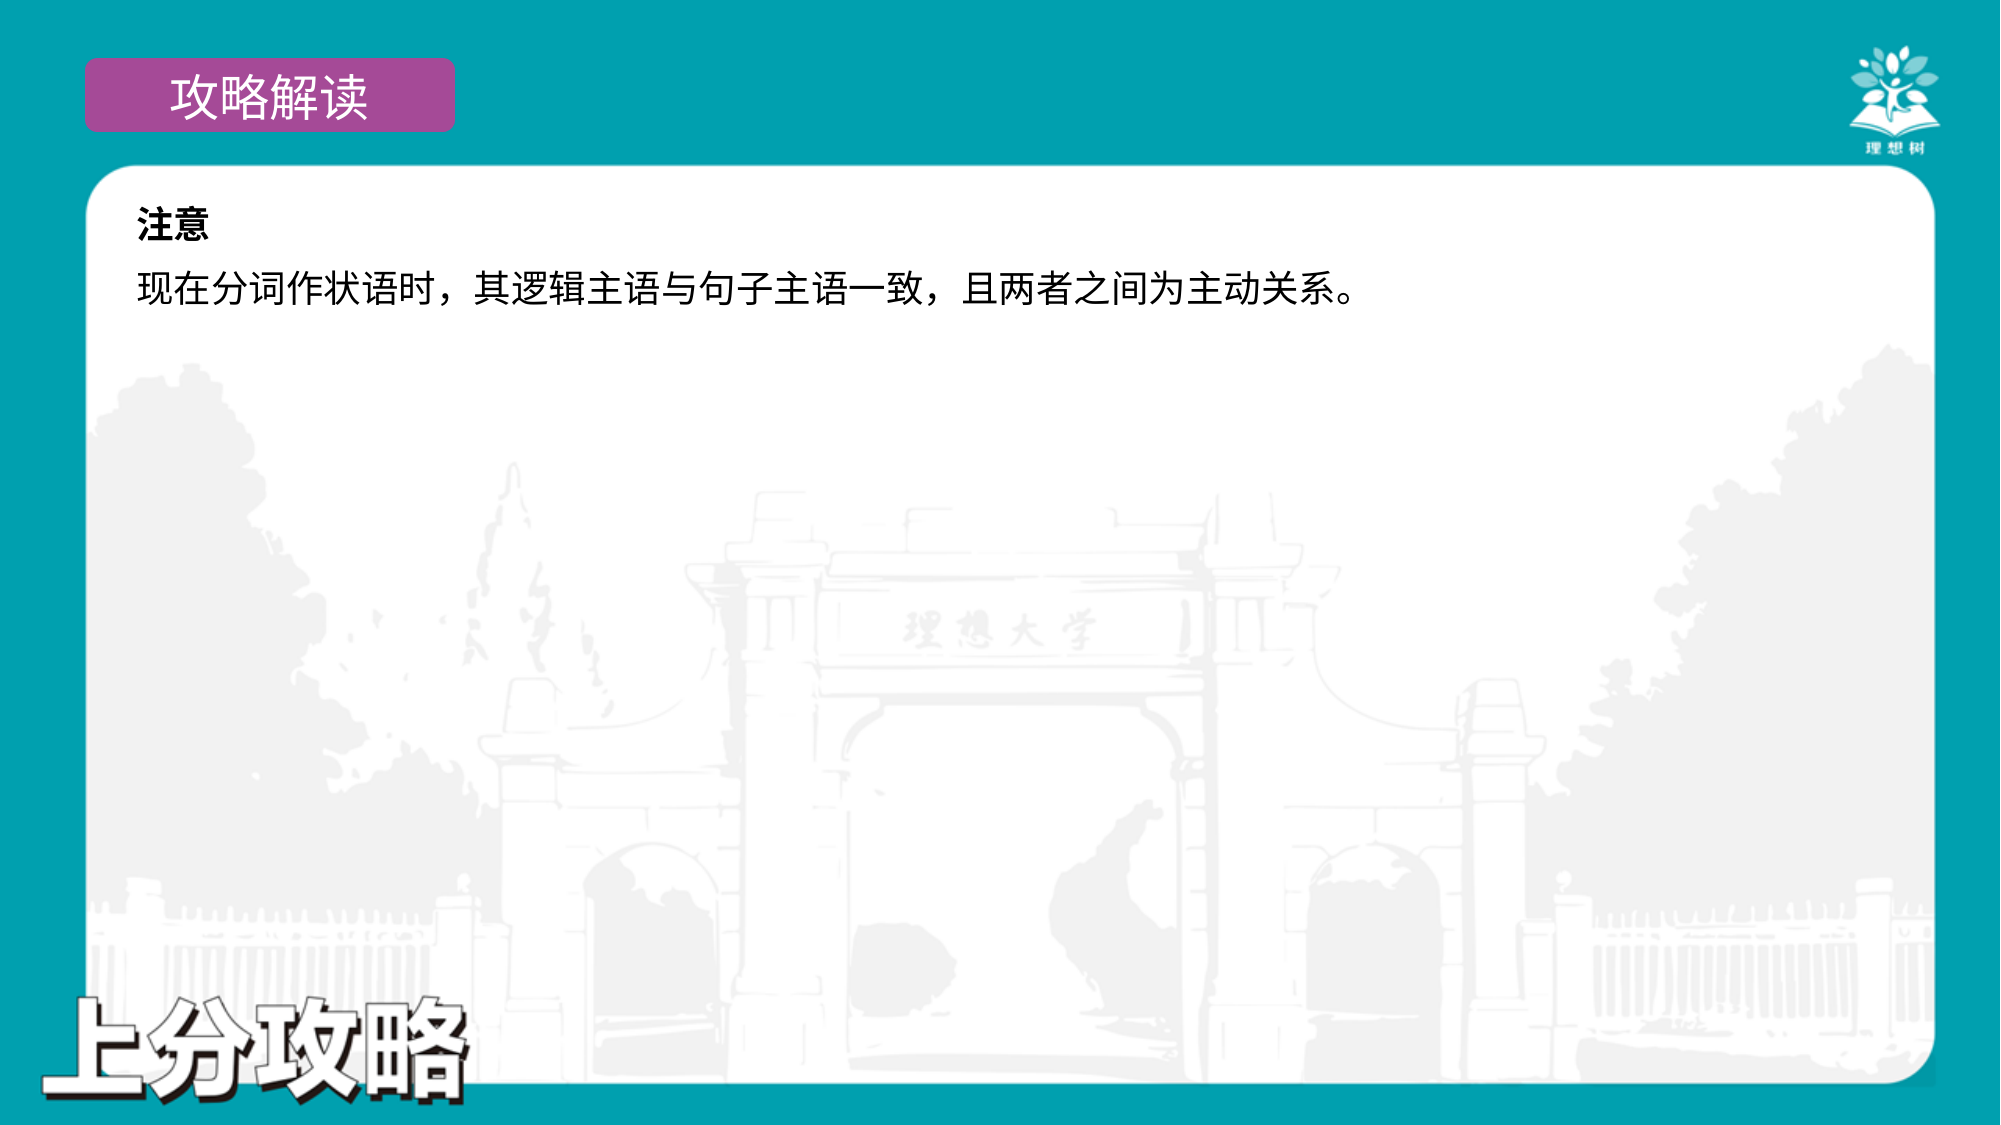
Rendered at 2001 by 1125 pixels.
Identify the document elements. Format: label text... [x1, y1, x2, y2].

text_box 注意 现在分词作状语时，其逻辑主语与句子主语一致，且两者之间为主动关系。 [136, 177, 1865, 304]
picture [0, 0, 2000, 1125]
